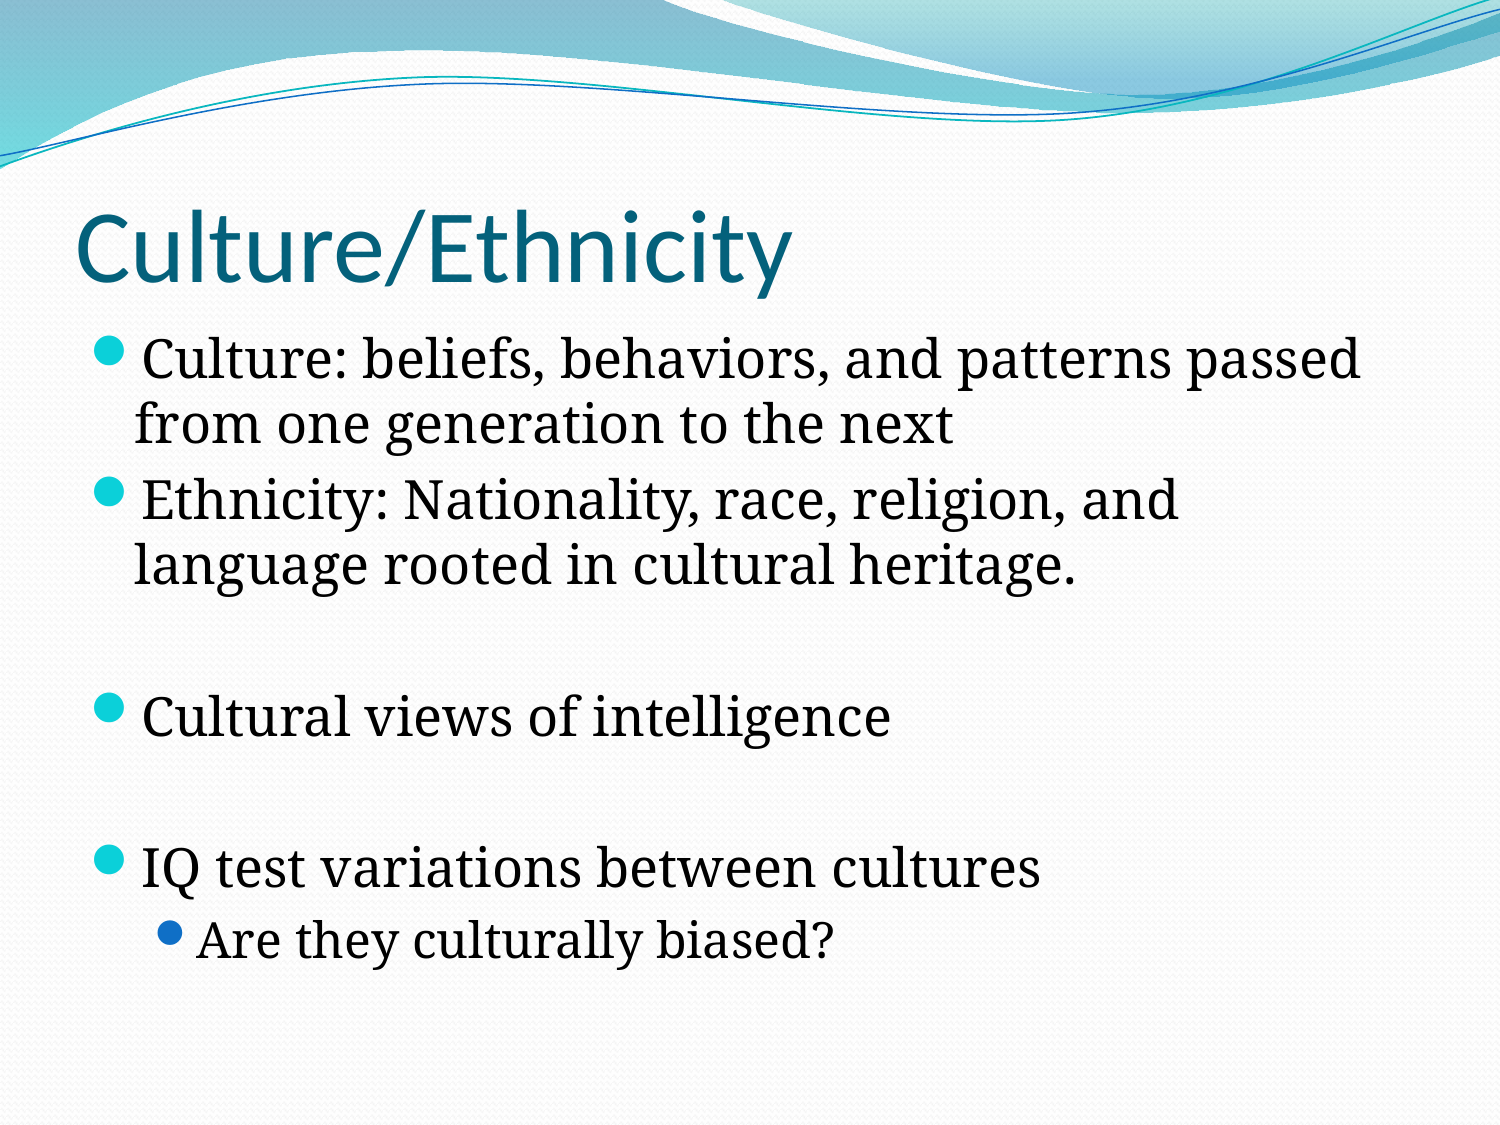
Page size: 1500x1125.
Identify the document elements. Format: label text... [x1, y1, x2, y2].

title Culture/Ethnicity [75, 115, 1425, 303]
list Culture: beliefs, behaviors, and patterns passed from one generation to the next Ethnicity: Nationality, race, religion, and language rooted in cultural heritage. Cultural views of intelligence IQ test variations between cultures Are they culturally biased? [75, 317, 1425, 1038]
